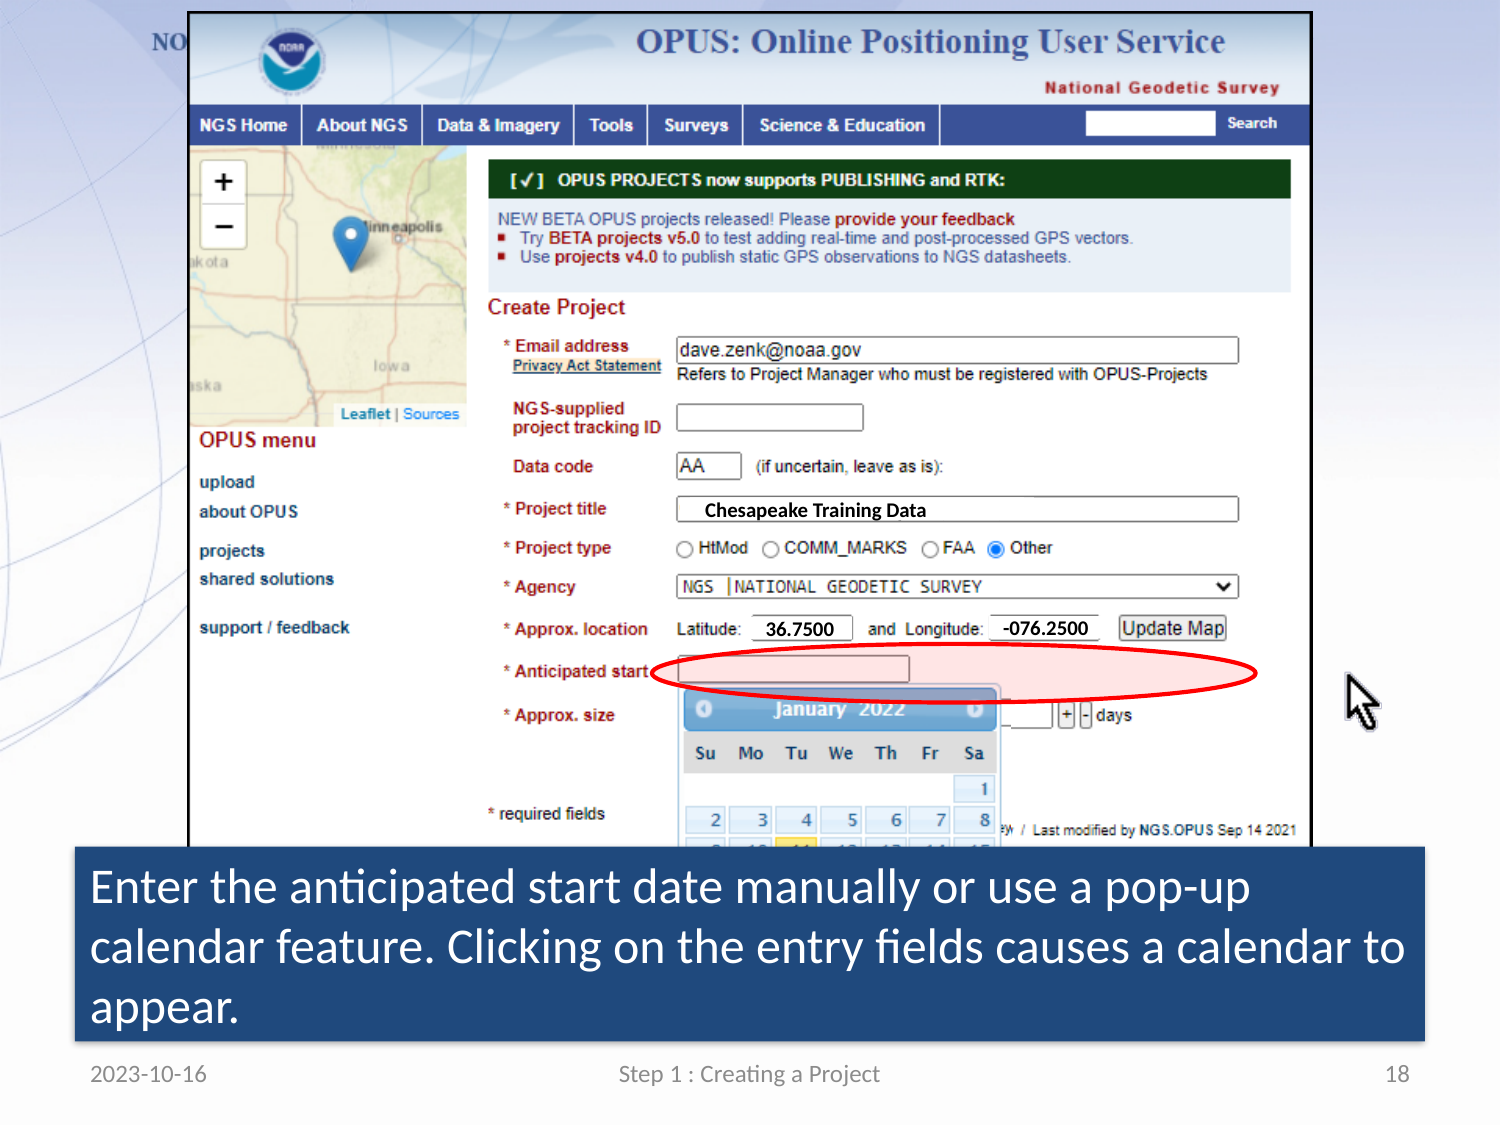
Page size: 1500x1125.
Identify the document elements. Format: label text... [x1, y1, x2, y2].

footer Step 1 : Creating a Project [512, 1050, 988, 1103]
picture [0, 0, 1500, 1125]
slide_number 18 [1074, 1049, 1425, 1103]
text_box Enter the anticipated start date manually or use a pop-up calendar feature. Clicking on the entry fields causes a calendar to appear. [74, 846, 1425, 1042]
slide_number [75, 1049, 425, 1103]
